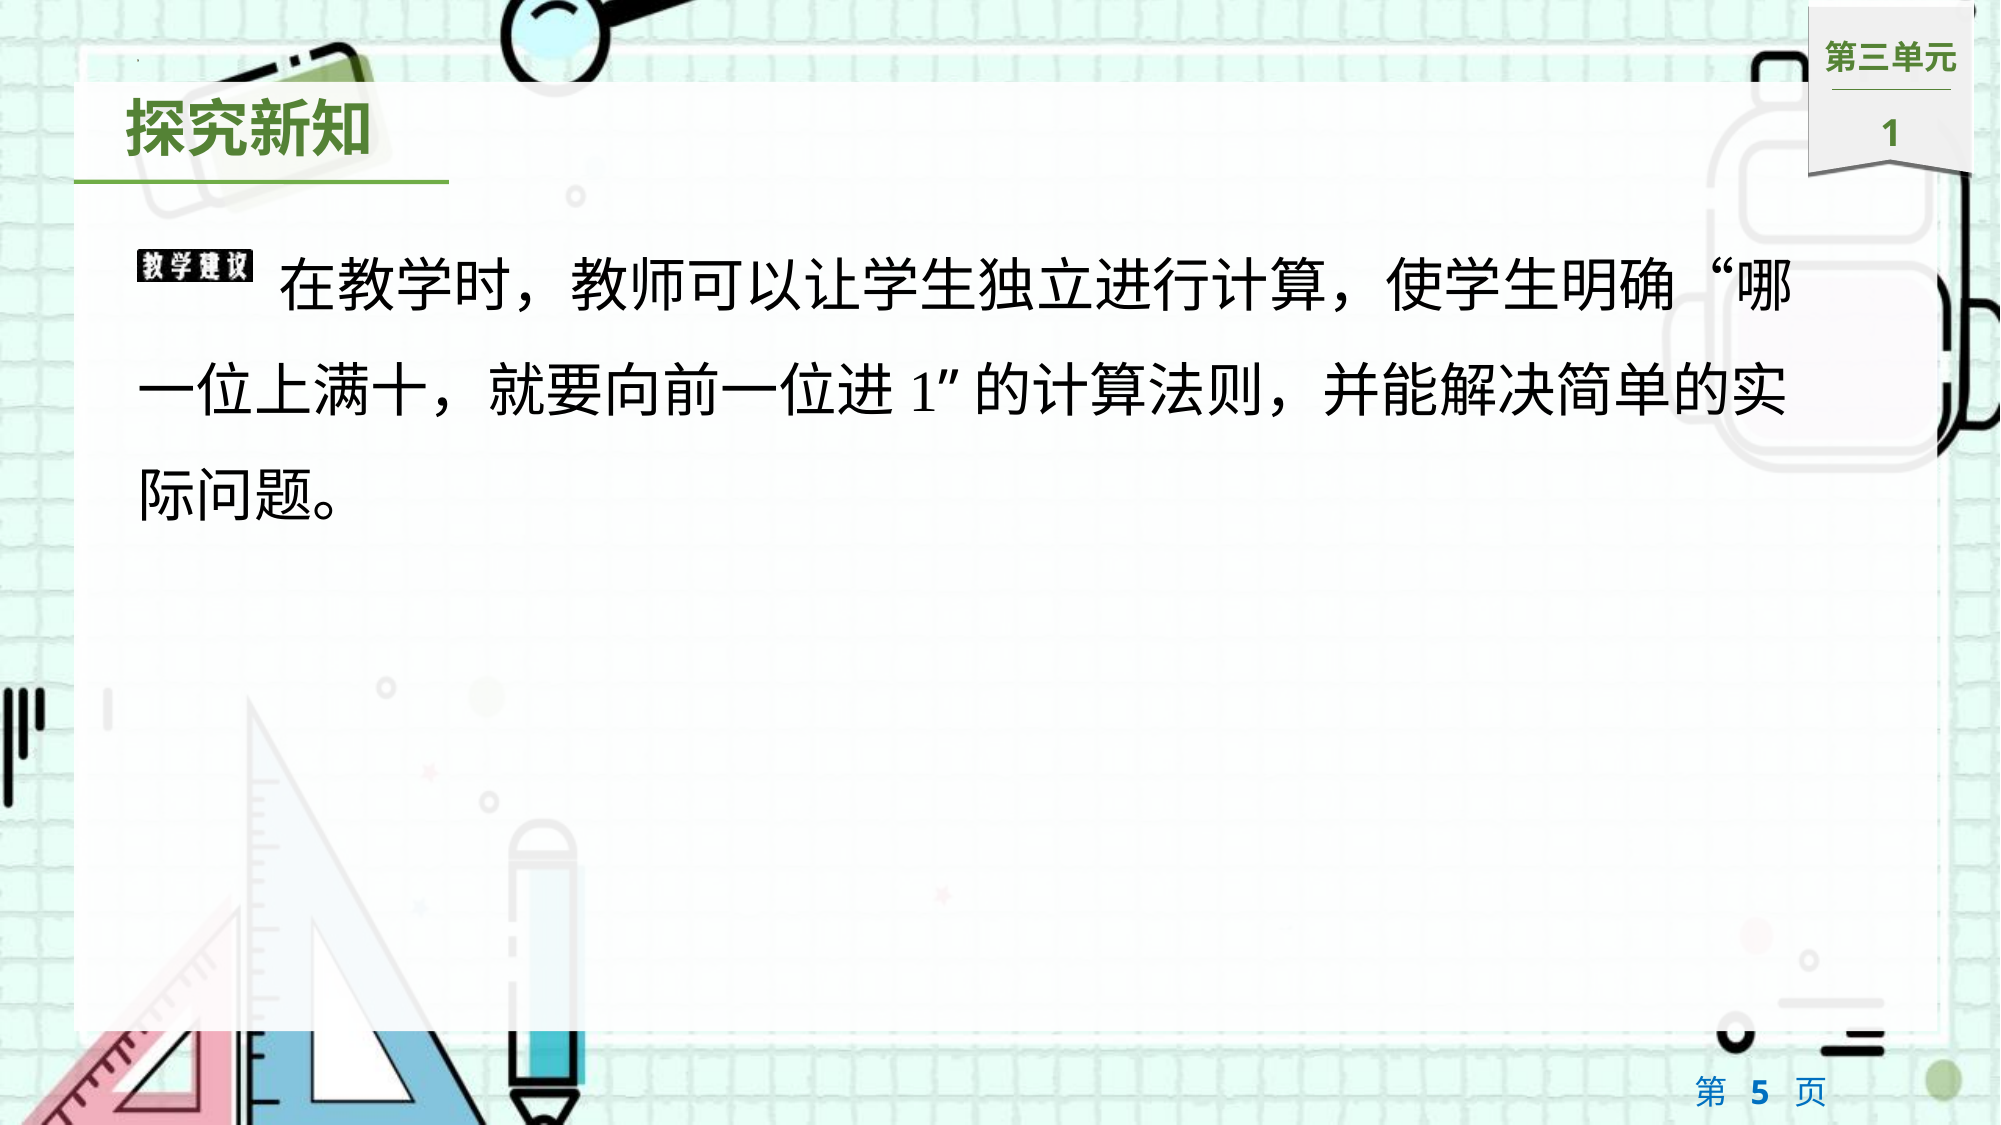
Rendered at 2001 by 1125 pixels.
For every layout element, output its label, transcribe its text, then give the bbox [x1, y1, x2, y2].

picture [0, 0, 2000, 1125]
picture [1938, 168, 1971, 176]
picture [137, 249, 253, 282]
text_box 在教学时，教师可以让学生独立进行计算，使学生明确“哪一位上满十，就要向前一位进1”的计算法则，并能解决简单的实际问题。 [137, 212, 1843, 528]
